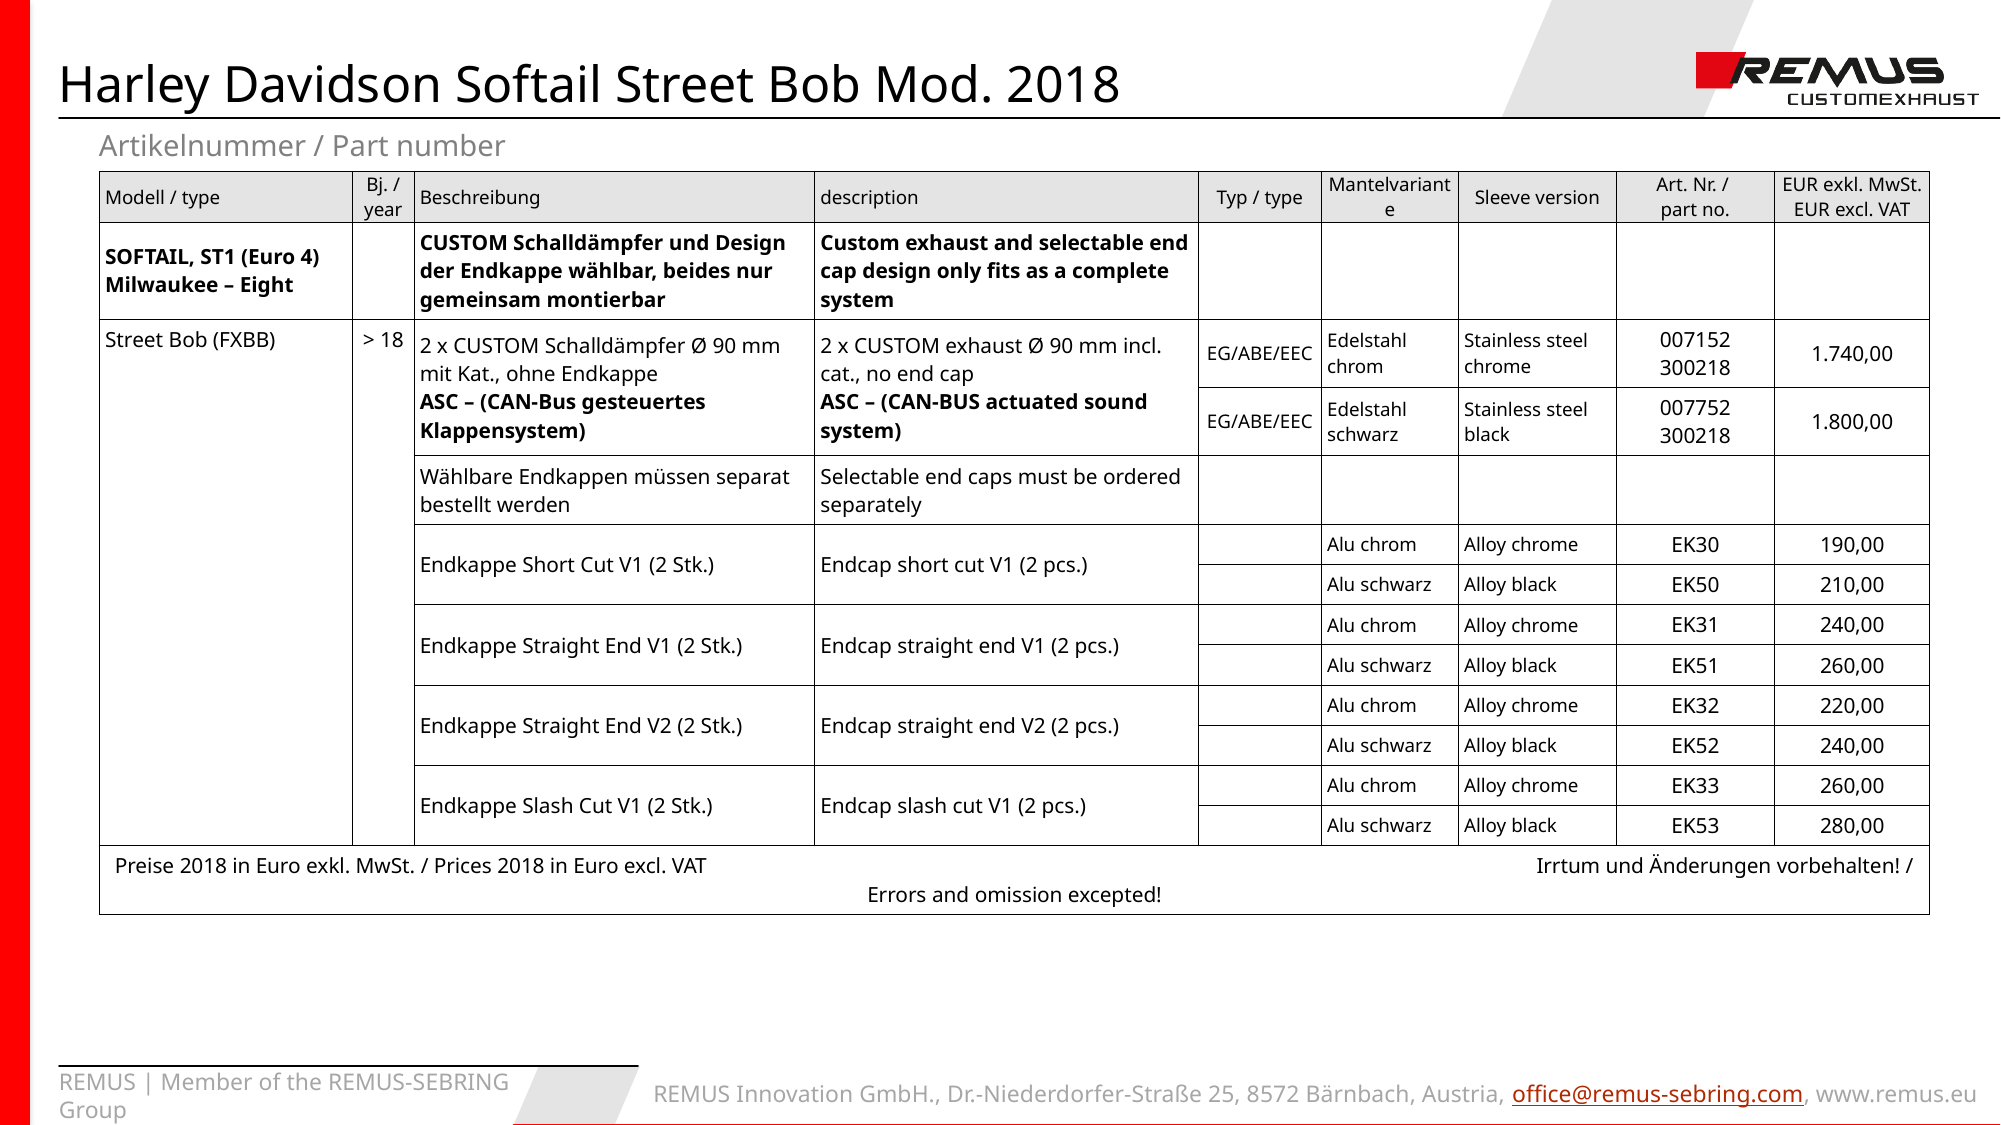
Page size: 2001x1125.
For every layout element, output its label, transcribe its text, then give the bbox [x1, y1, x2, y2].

table_header Bj. / year [353, 172, 414, 222]
table_header Mantelvariante [1322, 172, 1458, 222]
table_cell Alu schwarz [1322, 565, 1458, 604]
table_header Modell / type [100, 172, 352, 222]
table_cell Alu chrom [1322, 525, 1458, 564]
table_header Art. Nr. / part no. [1617, 172, 1774, 222]
title Harley Davidson Softail Street Bob Mod. 2018 [59, 0, 1506, 113]
table_cell Alloy black [1459, 645, 1616, 685]
table_cell Endkappe Slash Cut V1 (2 Stk.) [415, 766, 814, 845]
table_cell 260,00 [1775, 645, 1929, 685]
table_cell Alloy black [1459, 806, 1616, 845]
table_cell [1459, 223, 1616, 319]
table_cell Alloy chrome [1459, 766, 1616, 805]
table_cell 240,00 [1775, 726, 1929, 765]
table_cell 1.800,00 [1775, 388, 1929, 455]
table_cell Alu chrom [1322, 605, 1458, 644]
table_cell Alloy chrome [1459, 605, 1616, 644]
table_cell [1199, 766, 1321, 805]
table_cell [1775, 456, 1929, 524]
table_cell Stainless steel chrome [1459, 320, 1616, 387]
table_cell Alloy black [1459, 726, 1616, 765]
table_cell Selectable end caps must be ordered separately [815, 456, 1198, 524]
table_cell Edelstahl chrom [1322, 320, 1458, 387]
table_cell Preise 2018 in Euro exkl. MwSt. / Prices 2018 in Euro excl. VAT Irrtum und Änderungen vorbehalten! / Errors and omission excepted! [100, 846, 1929, 914]
table_cell SOFTAIL, ST1 (Euro 4) Milwaukee – Eight [100, 223, 352, 319]
picture [1696, 52, 1979, 105]
table_cell [1199, 806, 1321, 845]
table_cell [1322, 223, 1458, 319]
table_header EUR exkl. MwSt. EUR excl. VAT [1775, 172, 1929, 222]
table_cell EK30 [1617, 525, 1774, 564]
table_cell [353, 223, 414, 319]
table_cell Custom exhaust and selectable end cap design only fits as a complete system [815, 223, 1198, 319]
table_cell 210,00 [1775, 565, 1929, 604]
table_cell Alu schwarz [1322, 645, 1458, 685]
table_cell EG/ABE/EEC [1199, 388, 1321, 455]
table_header Beschreibung [415, 172, 814, 222]
table_cell 2 x CUSTOM exhaust Ø 90 mm incl. cat., no end cap ASC – (CAN-BUS actuated sound system) [815, 320, 1198, 455]
table_cell Endkappe Straight End V2 (2 Stk.) [415, 686, 814, 765]
table_cell Alloy chrome [1459, 686, 1616, 725]
table_cell 220,00 [1775, 686, 1929, 725]
table_cell EK31 [1617, 605, 1774, 644]
table_cell Alu schwarz [1322, 726, 1458, 765]
table_cell EK51 [1617, 645, 1774, 685]
table_cell EK33 [1617, 766, 1774, 805]
table_cell 007152 300218 [1617, 320, 1774, 387]
table_cell [1617, 223, 1774, 319]
table_cell EK50 [1617, 565, 1774, 604]
table_cell Wählbare Endkappen müssen separat bestellt werden [415, 456, 814, 524]
table_header description [815, 172, 1198, 222]
table_cell Stainless steel black [1459, 388, 1616, 455]
table_cell [1199, 726, 1321, 765]
table_cell EG/ABE/EEC [1199, 320, 1321, 387]
table_cell Endcap slash cut V1 (2 pcs.) [815, 766, 1198, 845]
table_cell [1199, 525, 1321, 564]
table_header Sleeve version [1459, 172, 1616, 222]
table_cell 2 x CUSTOM Schalldämpfer Ø 90 mm mit Kat., ohne Endkappe ASC – (CAN-Bus gesteuertes Klappensystem) [415, 320, 814, 455]
table_cell 190,00 [1775, 525, 1929, 564]
table_cell [1459, 456, 1616, 524]
table_cell Street Bob (FXBB) [100, 320, 352, 845]
table_cell EK53 [1617, 806, 1774, 845]
table_cell [1199, 686, 1321, 725]
table_cell Alloy chrome [1459, 525, 1616, 564]
table_cell [1775, 223, 1929, 319]
table_cell EK52 [1617, 726, 1774, 765]
table_cell [1322, 456, 1458, 524]
table_cell Alu schwarz [1322, 806, 1458, 845]
table_cell EK32 [1617, 686, 1774, 725]
table_cell 260,00 [1775, 766, 1929, 805]
table_cell Endcap short cut V1 (2 pcs.) [815, 525, 1198, 604]
table_cell 280,00 [1775, 806, 1929, 845]
table_cell CUSTOM Schalldämpfer und Design der Endkappe wählbar, beides nur gemeinsam montierbar [415, 223, 814, 319]
table_cell Endkappe Short Cut V1 (2 Stk.) [415, 525, 814, 604]
table_cell 1.740,00 [1775, 320, 1929, 387]
list Artikelnummer / Part number [99, 126, 1871, 171]
table_cell Endkappe Straight End V1 (2 Stk.) [415, 605, 814, 685]
table_cell Endcap straight end V2 (2 pcs.) [815, 686, 1198, 765]
table_cell [1199, 565, 1321, 604]
table_cell Alloy black [1459, 565, 1616, 604]
table_cell 007752 300218 [1617, 388, 1774, 455]
table_cell [1199, 223, 1321, 319]
table_cell [1199, 605, 1321, 644]
table_cell Alu chrom [1322, 686, 1458, 725]
table_cell [1617, 456, 1774, 524]
table_cell [1199, 456, 1321, 524]
table_cell 240,00 [1775, 605, 1929, 644]
table_cell [1199, 645, 1321, 685]
table_cell Edelstahl schwarz [1322, 388, 1458, 455]
table_cell Alu chrom [1322, 766, 1458, 805]
table_cell > 18 [353, 320, 414, 845]
table_header Typ / type [1199, 172, 1321, 222]
table_cell Endcap straight end V1 (2 pcs.) [815, 605, 1198, 685]
